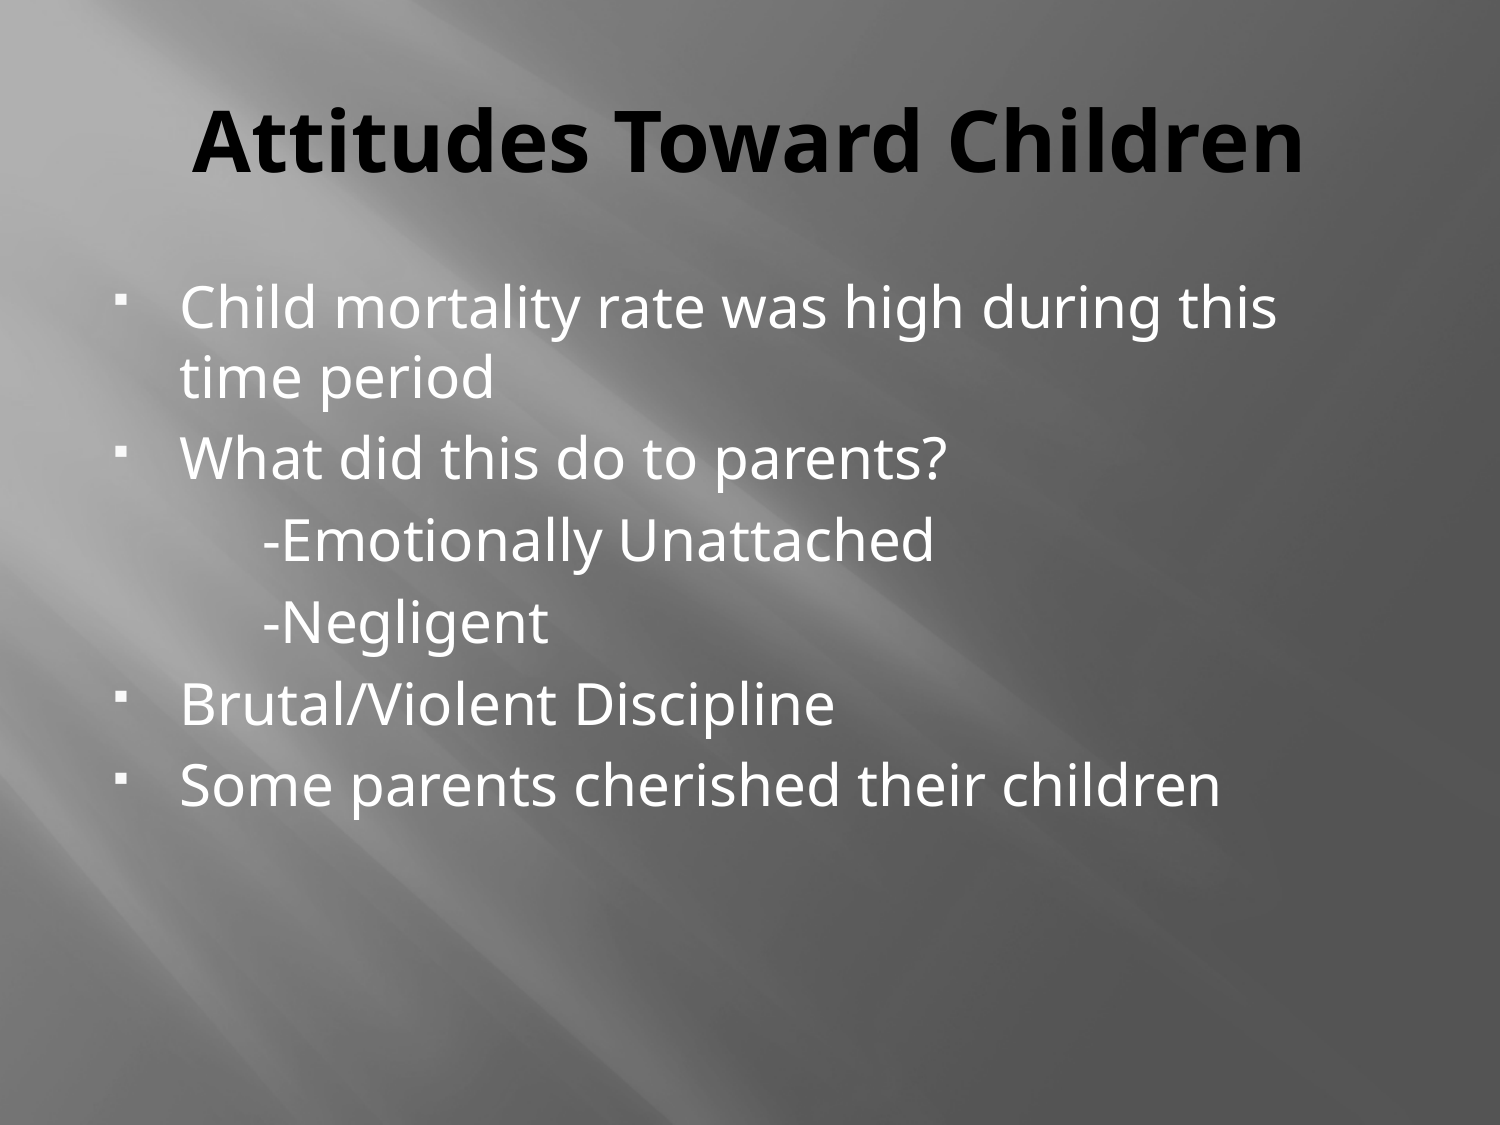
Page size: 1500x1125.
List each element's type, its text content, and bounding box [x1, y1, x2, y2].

list Child mortality rate was high during this time period What did this do to parents? -Emotionally Unattached -Negligent Brutal/Violent Discipline Some parents cherished their children [75, 262, 1425, 1035]
title Attitudes Toward Children [75, 45, 1425, 233]
